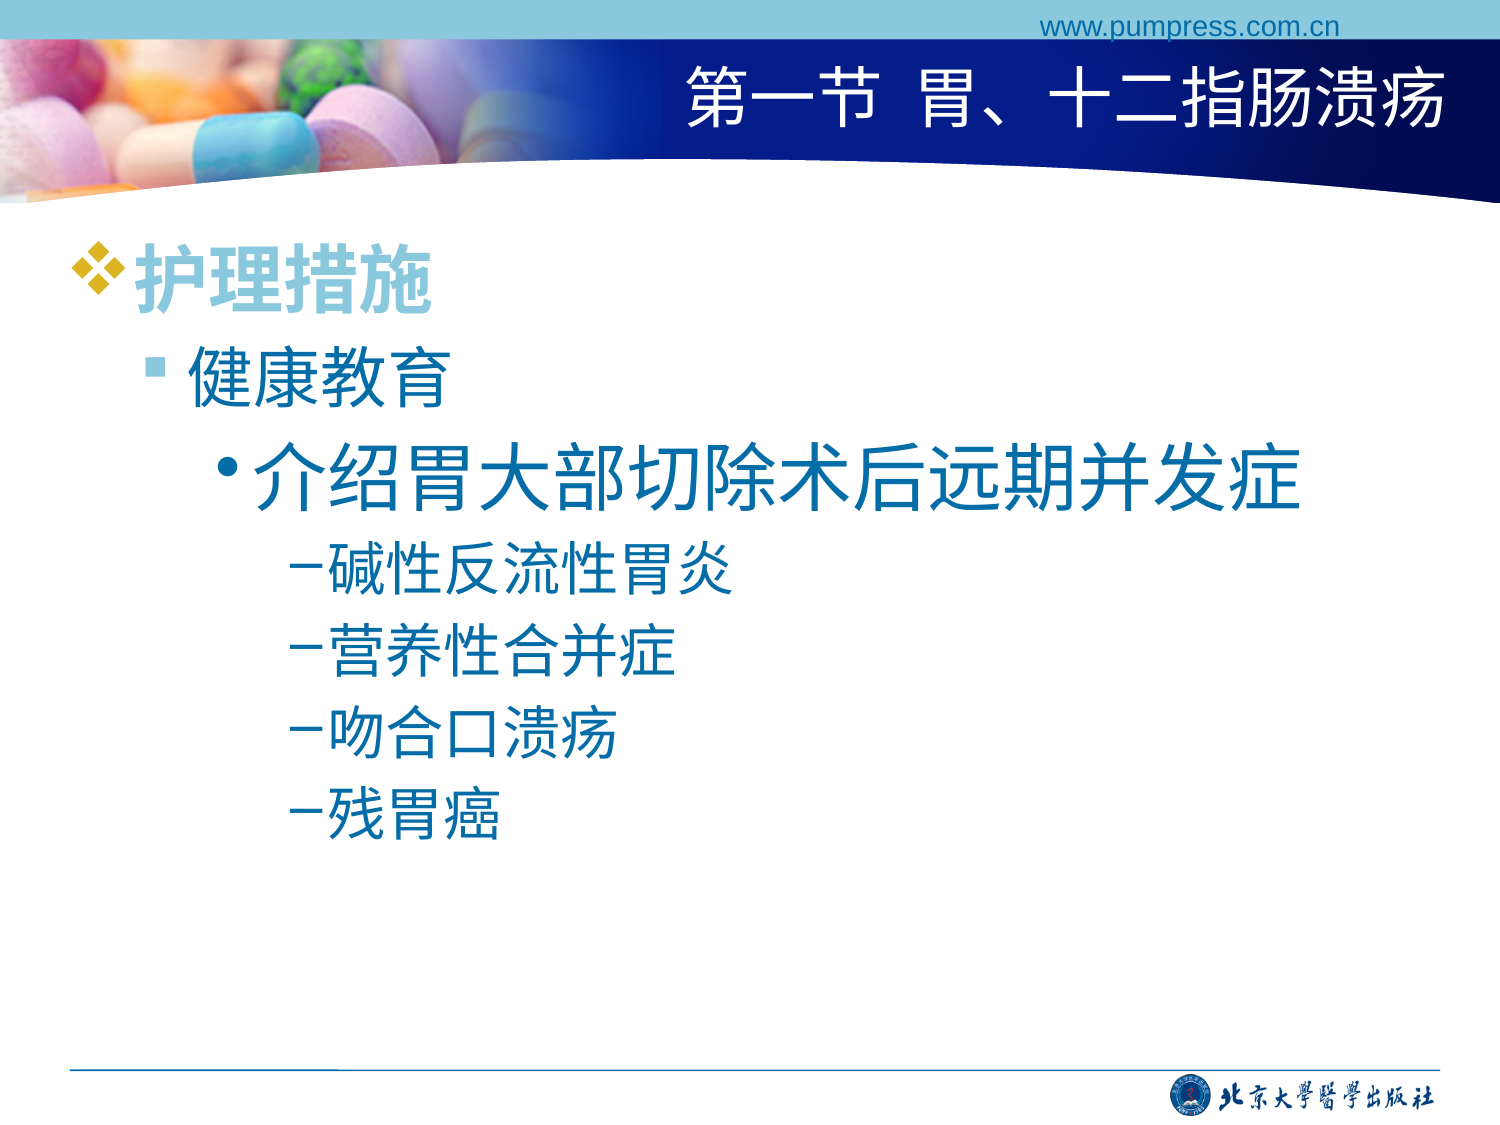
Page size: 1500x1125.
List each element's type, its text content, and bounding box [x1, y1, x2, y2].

list 护理措施 健康教育 介绍胃大部切除术后远期并发症 碱性反流性胃炎 营养性合并症 吻合口溃疡 残胃癌 [49, 224, 1463, 1026]
title 第一节 胃、十二指肠溃疡 [137, 49, 1463, 143]
picture [1170, 1074, 1436, 1118]
slide_number www.pumpress.com.cn [1025, 0, 1463, 38]
picture [0, 40, 1500, 203]
